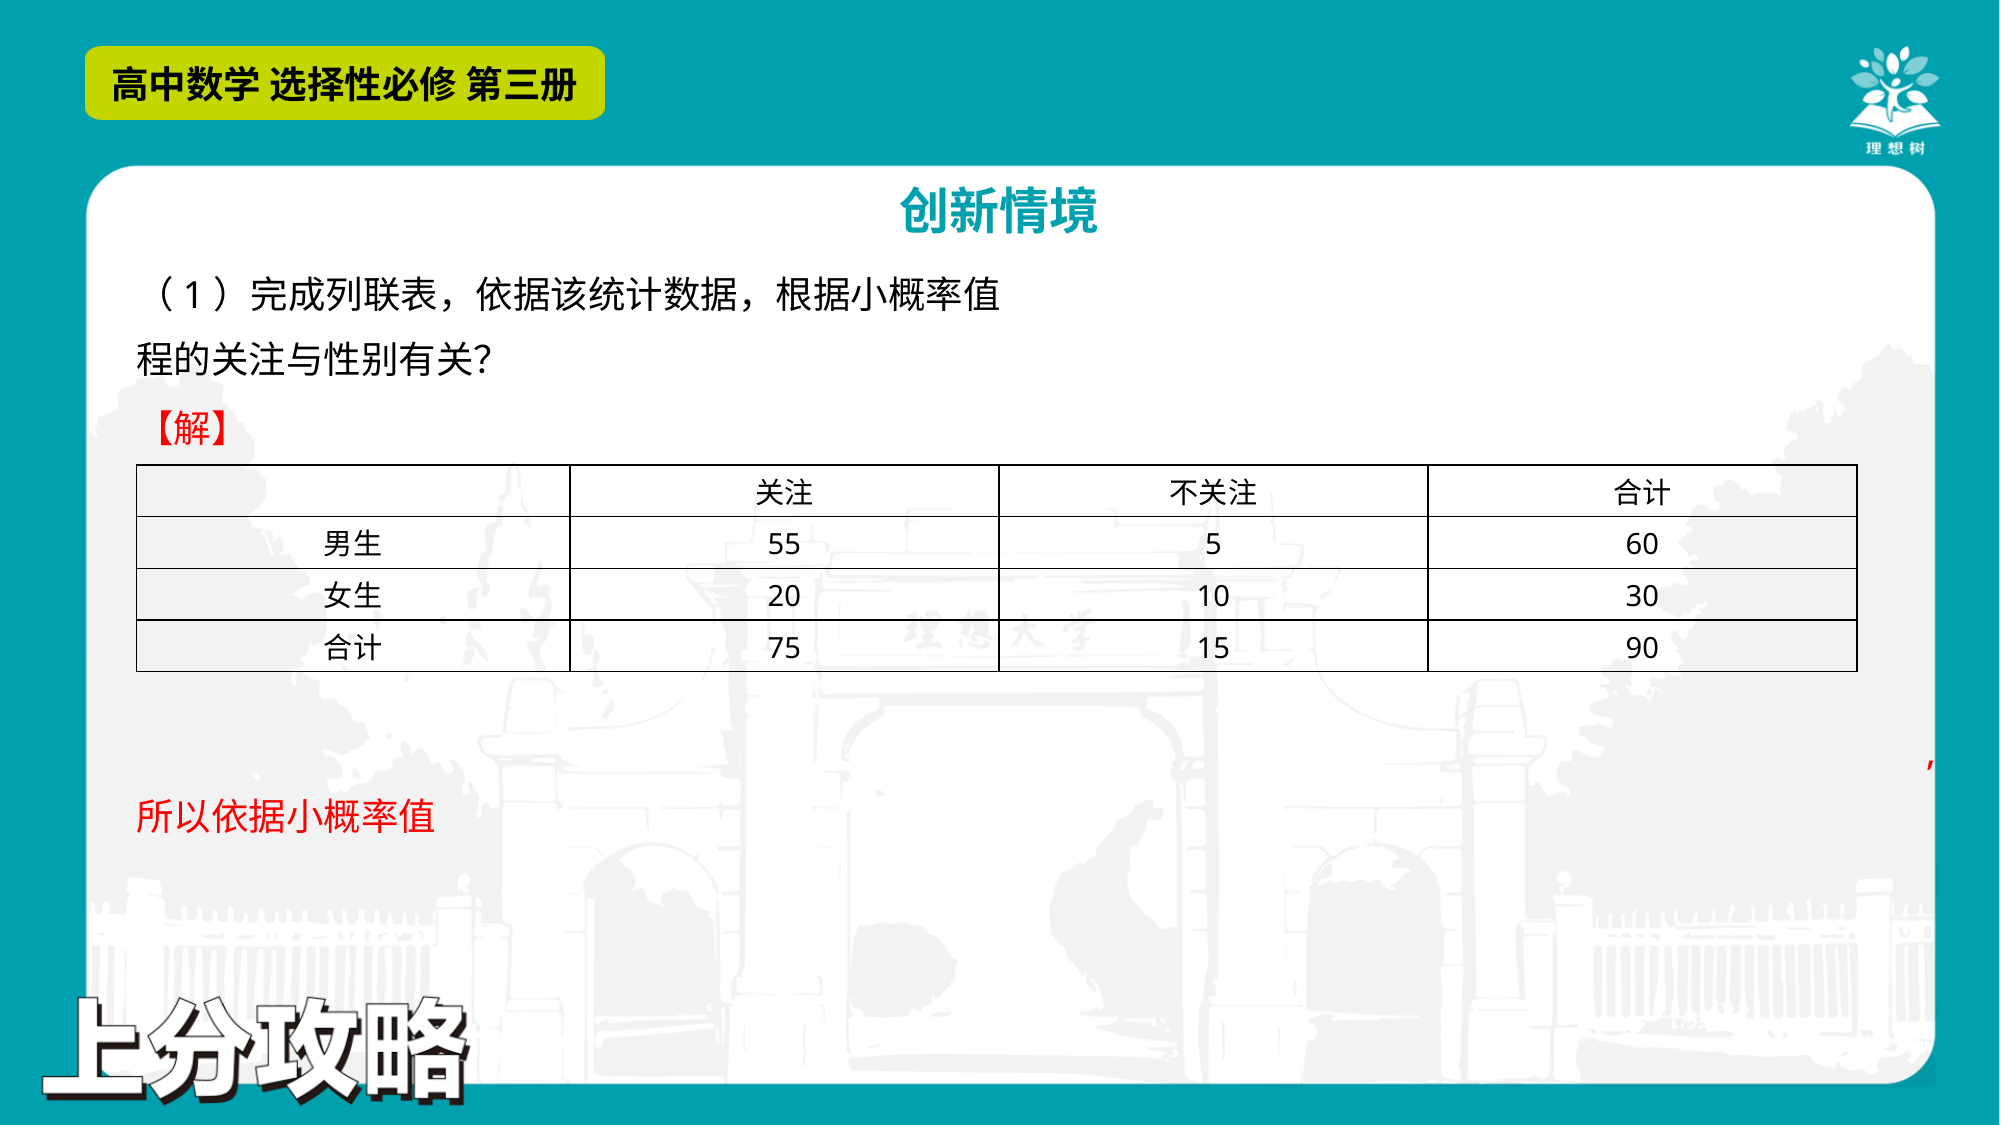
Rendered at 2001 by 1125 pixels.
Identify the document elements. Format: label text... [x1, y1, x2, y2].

table_cell 15 [1000, 621, 1427, 671]
table_cell 10 [1000, 569, 1427, 619]
table_header [137, 466, 569, 516]
table_cell 60 [1429, 517, 1856, 568]
table_cell 55 [571, 517, 998, 568]
table_cell 90 [1429, 621, 1856, 671]
table_cell 30 [1429, 569, 1856, 619]
table_cell 20 [571, 569, 998, 619]
table_header 关注 [571, 466, 998, 516]
table_header 不关注 [1000, 466, 1427, 516]
table_cell 5 [1000, 517, 1427, 568]
table_cell 75 [571, 621, 998, 671]
table_cell 男生 [137, 517, 569, 568]
picture [0, 0, 2000, 1125]
table_cell 女生 [137, 569, 569, 619]
table_header 合计 [1429, 466, 1856, 516]
table_cell 合计 [137, 621, 569, 671]
